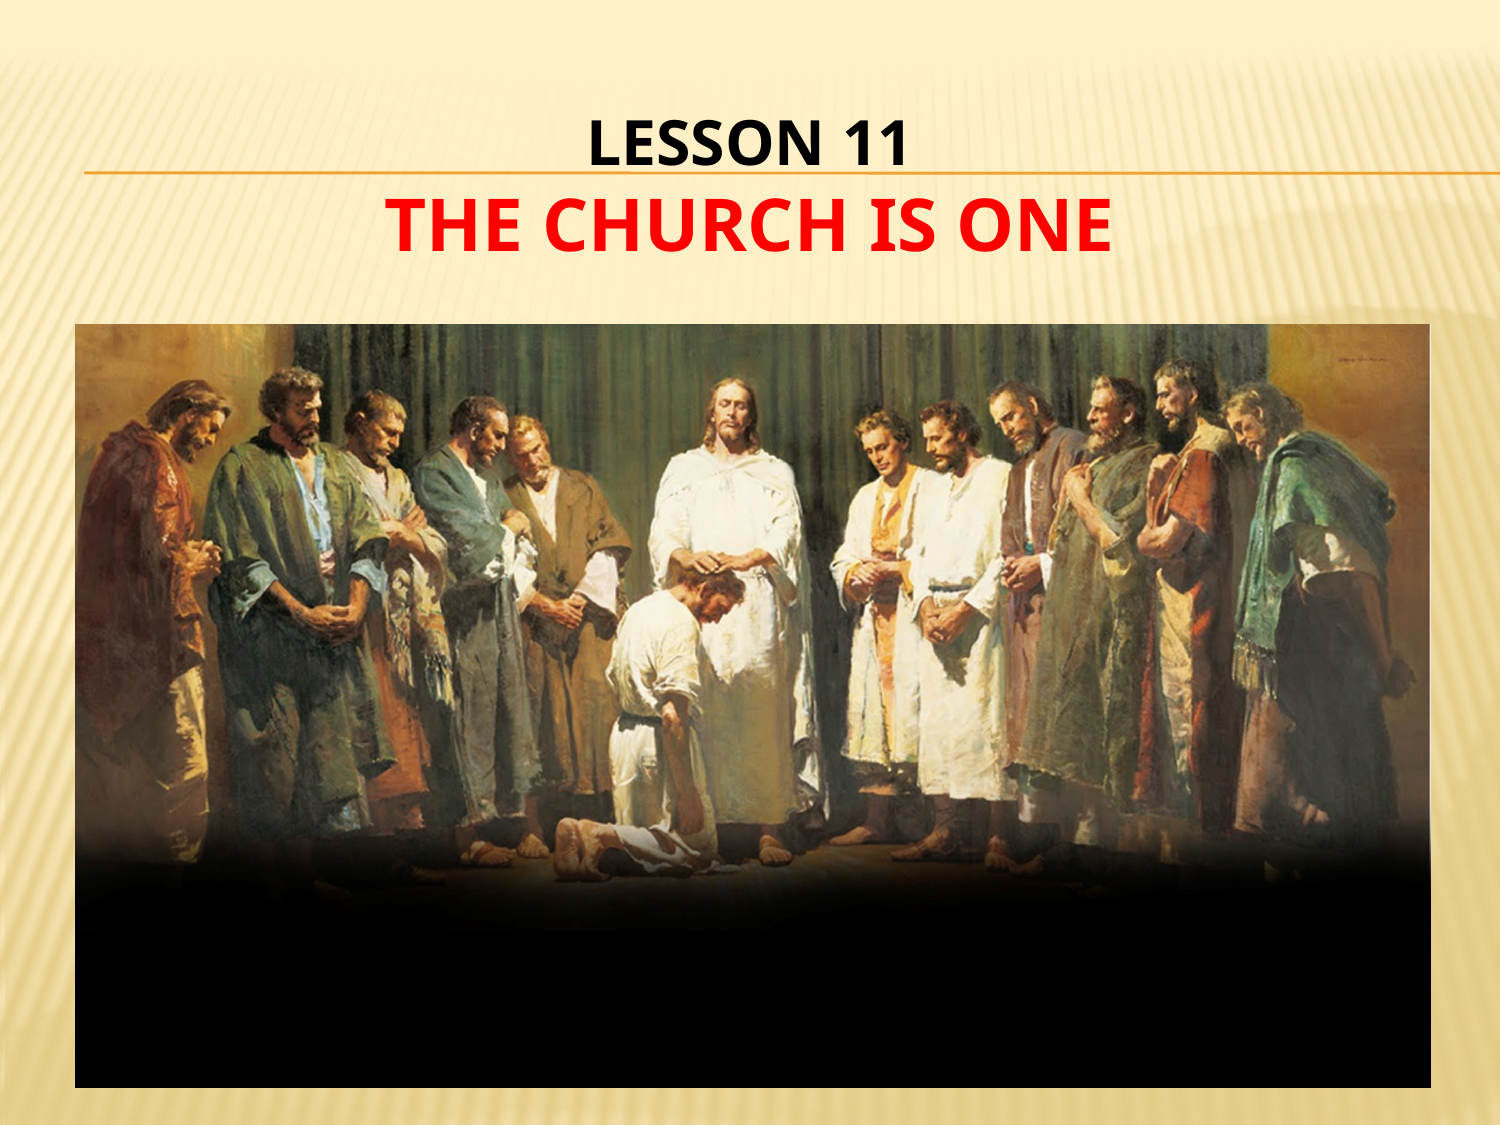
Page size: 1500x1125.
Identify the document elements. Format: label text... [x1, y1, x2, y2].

picture [74, 324, 1431, 1088]
text_box LESSON 11 THE CHURCH IS ONE [0, 95, 1500, 273]
